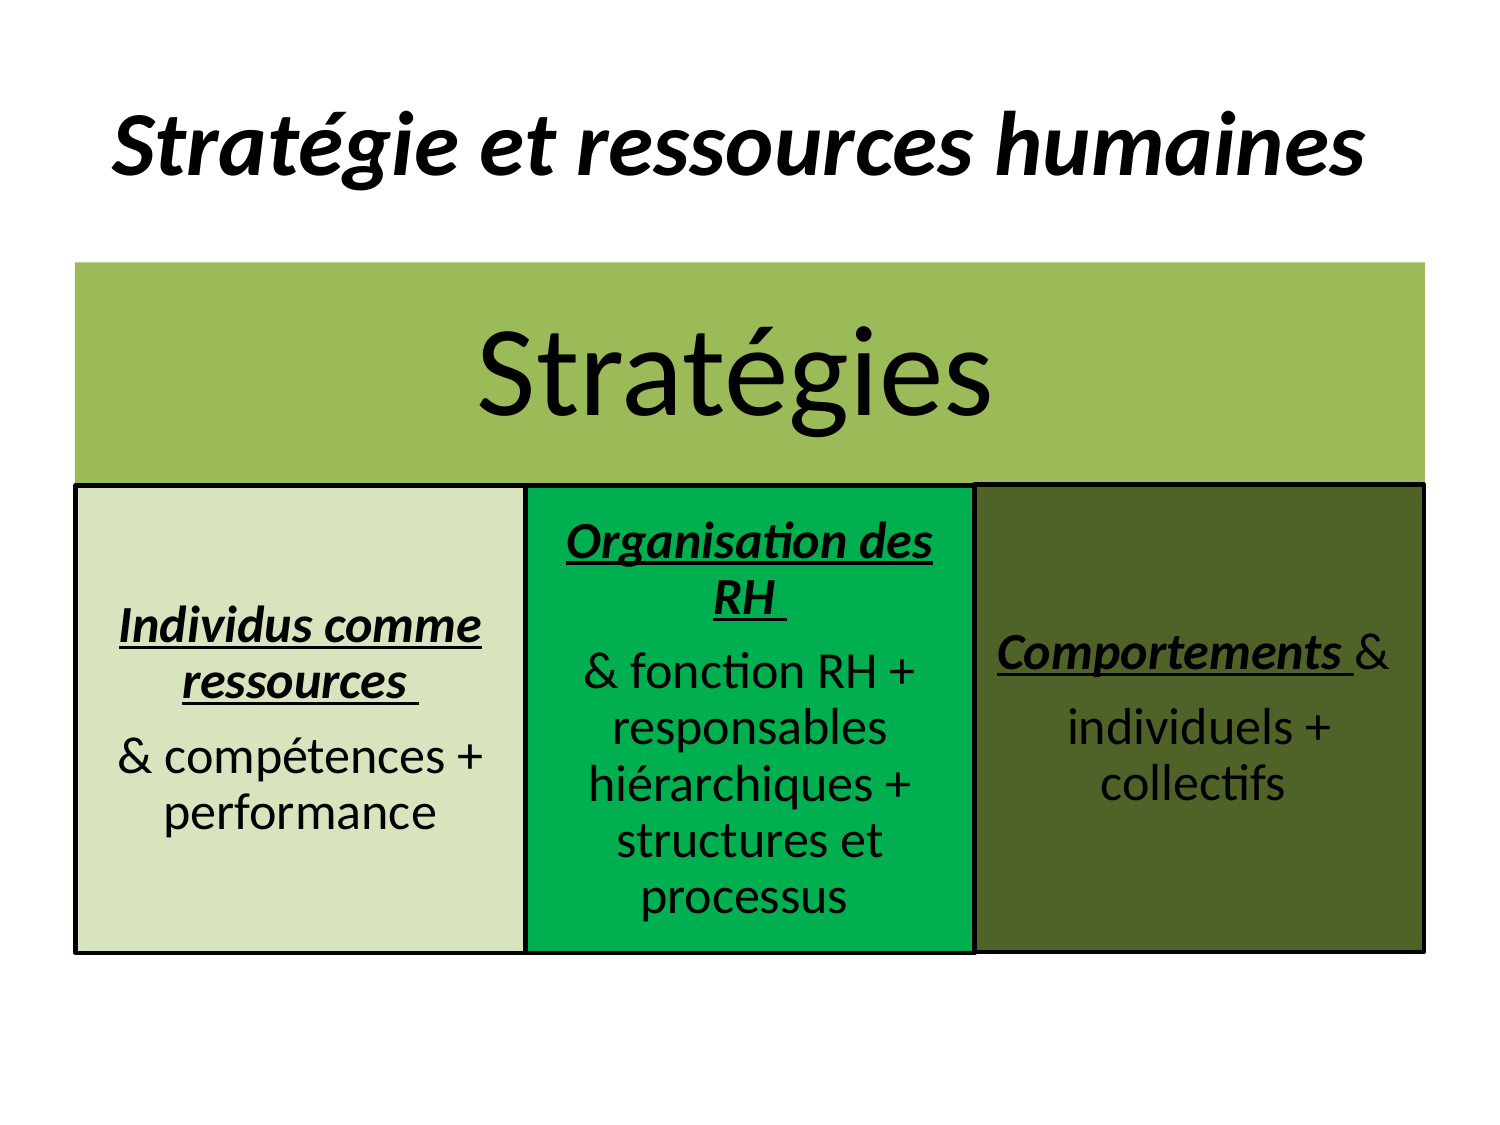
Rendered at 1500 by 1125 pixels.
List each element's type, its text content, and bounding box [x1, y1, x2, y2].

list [74, 262, 1426, 1006]
title Stratégie et ressources humaines [75, 45, 1425, 233]
